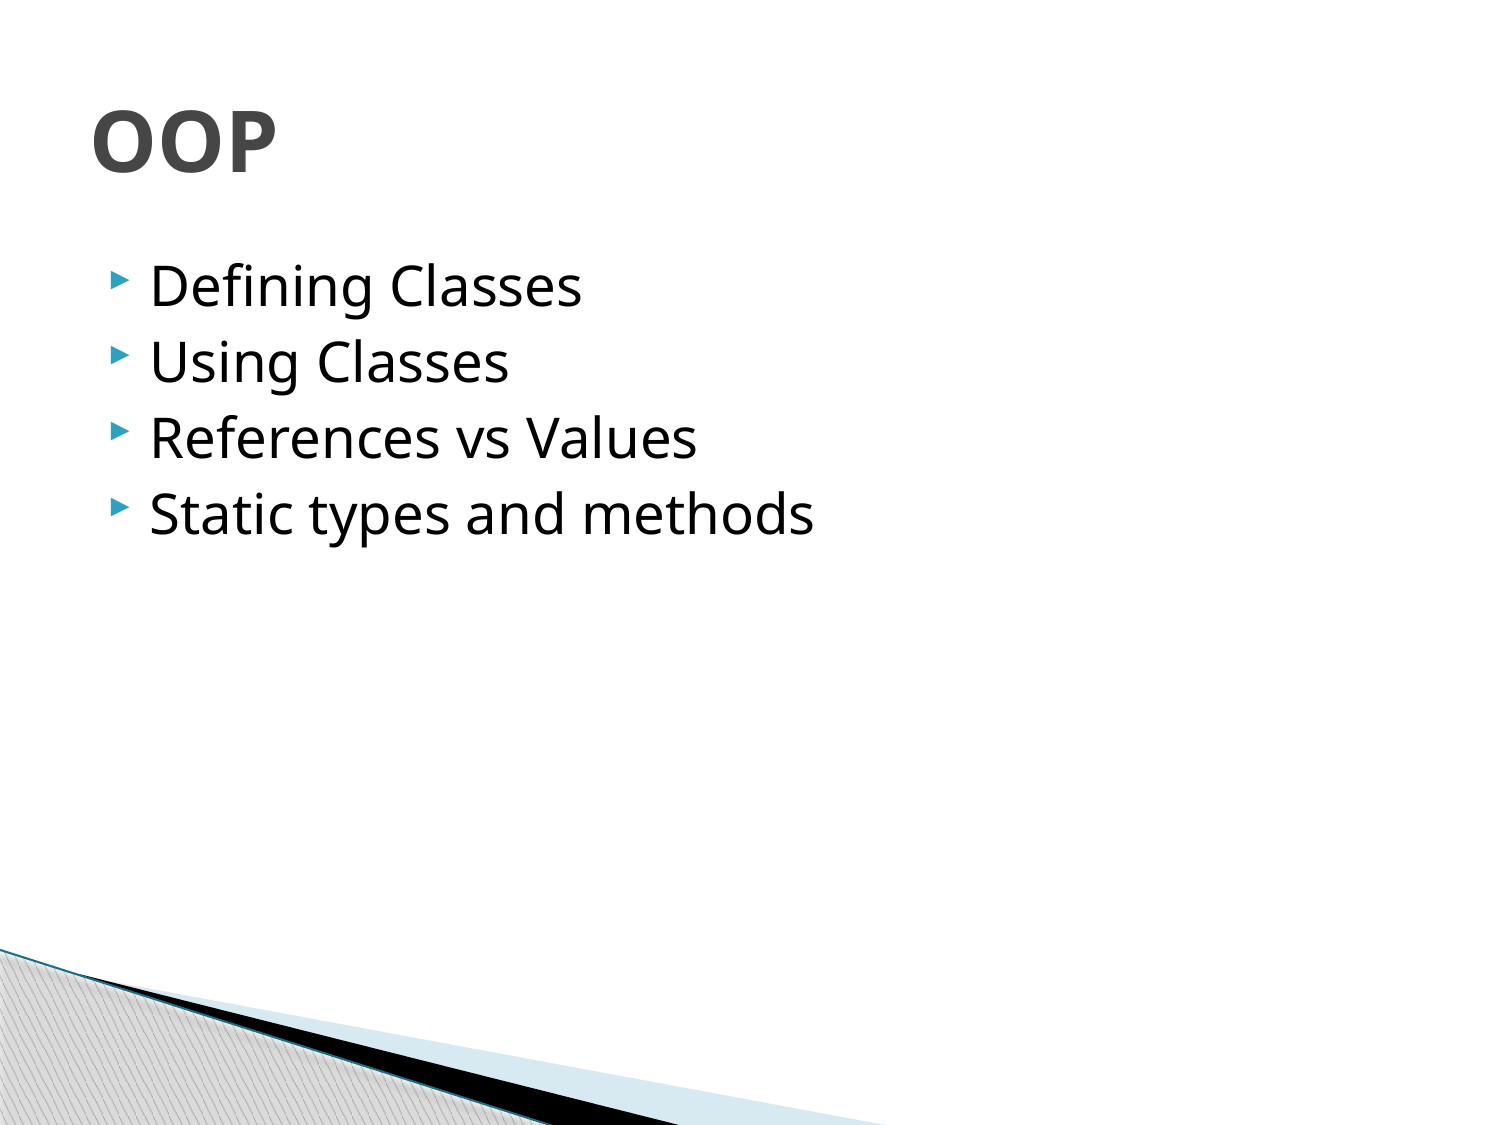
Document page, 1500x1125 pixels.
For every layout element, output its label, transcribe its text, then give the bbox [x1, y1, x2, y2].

title OOP [75, 45, 1425, 233]
list Defining Classes Using Classes References vs Values Static types and methods [75, 243, 1425, 986]
